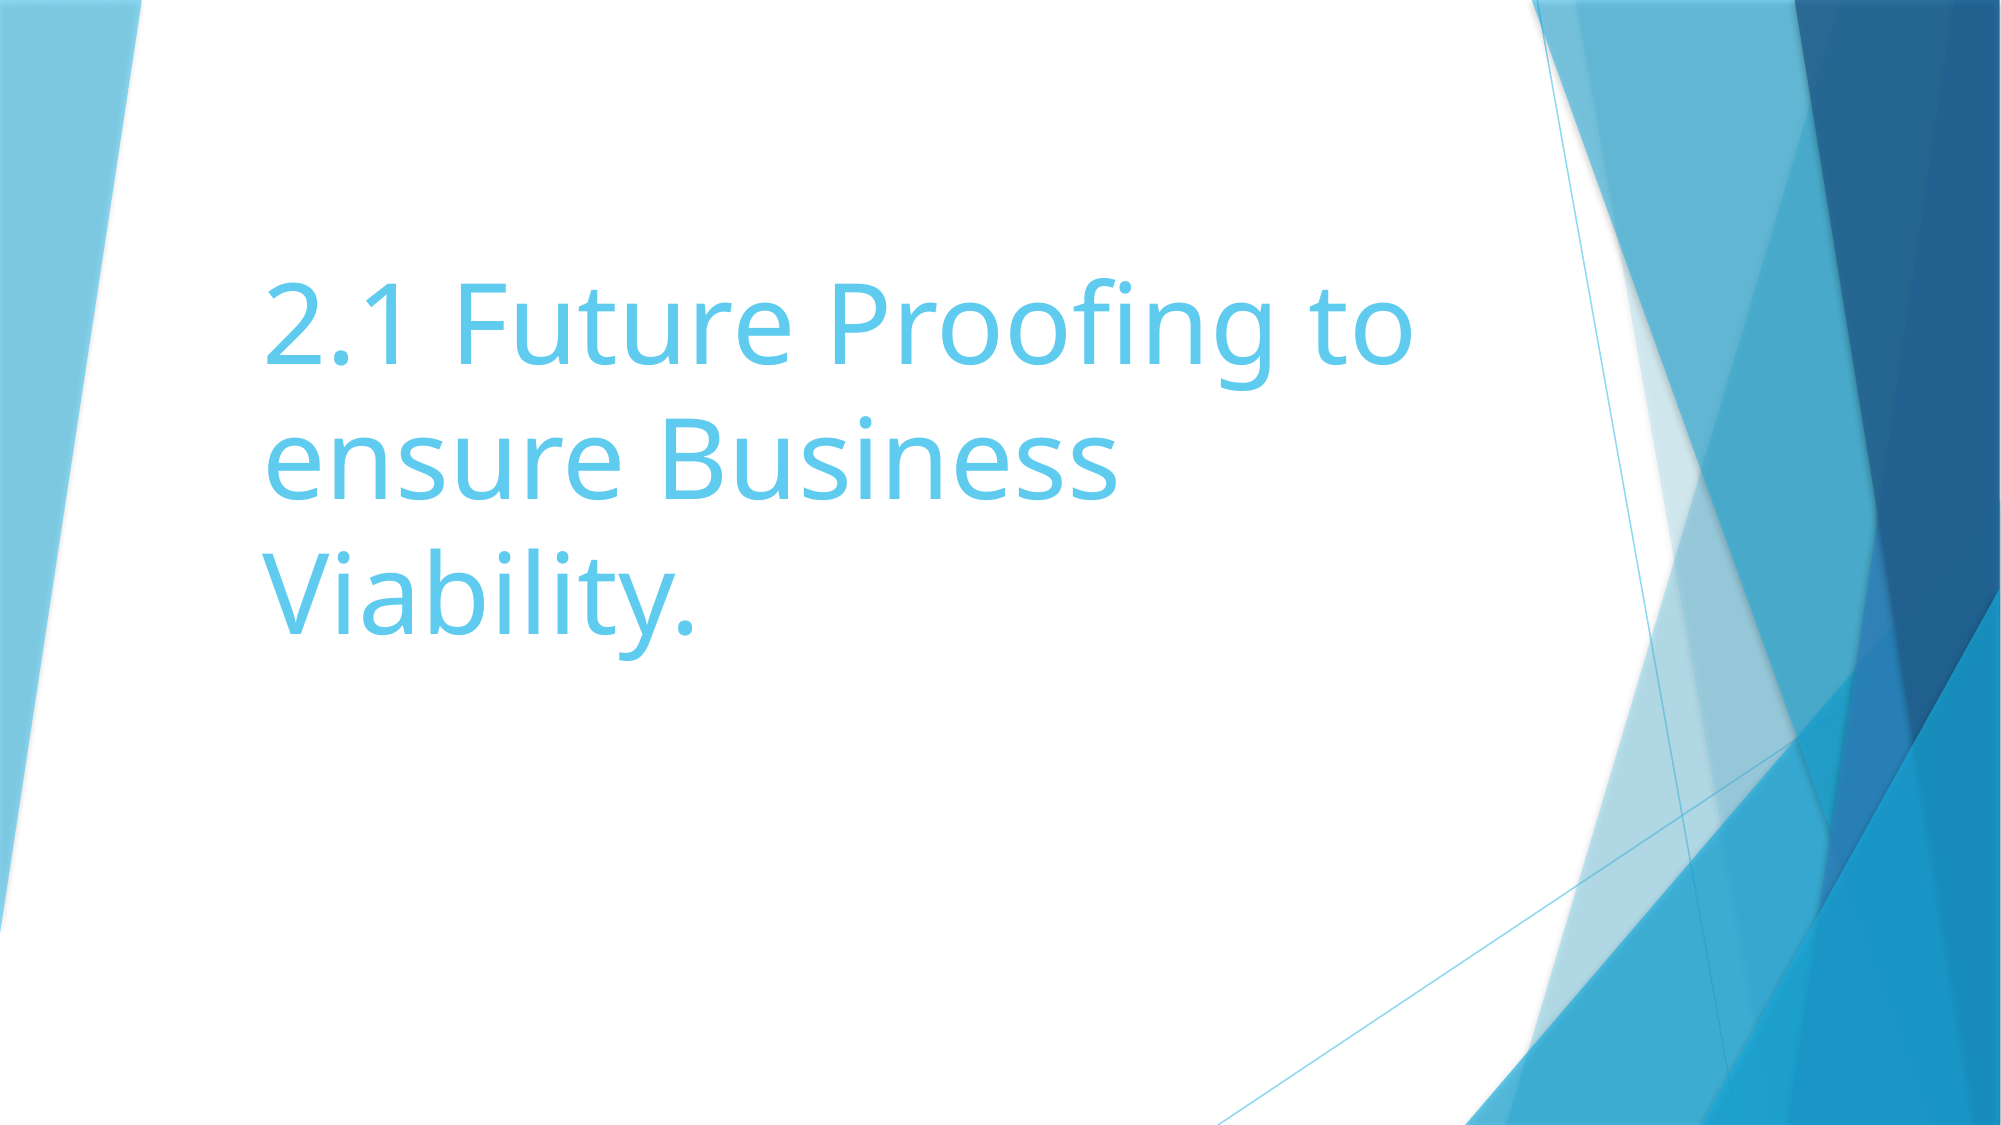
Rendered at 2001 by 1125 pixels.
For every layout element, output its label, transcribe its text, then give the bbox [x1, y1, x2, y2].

title 2.1 Future Proofing to ensure Business Viability. [247, 394, 1606, 665]
